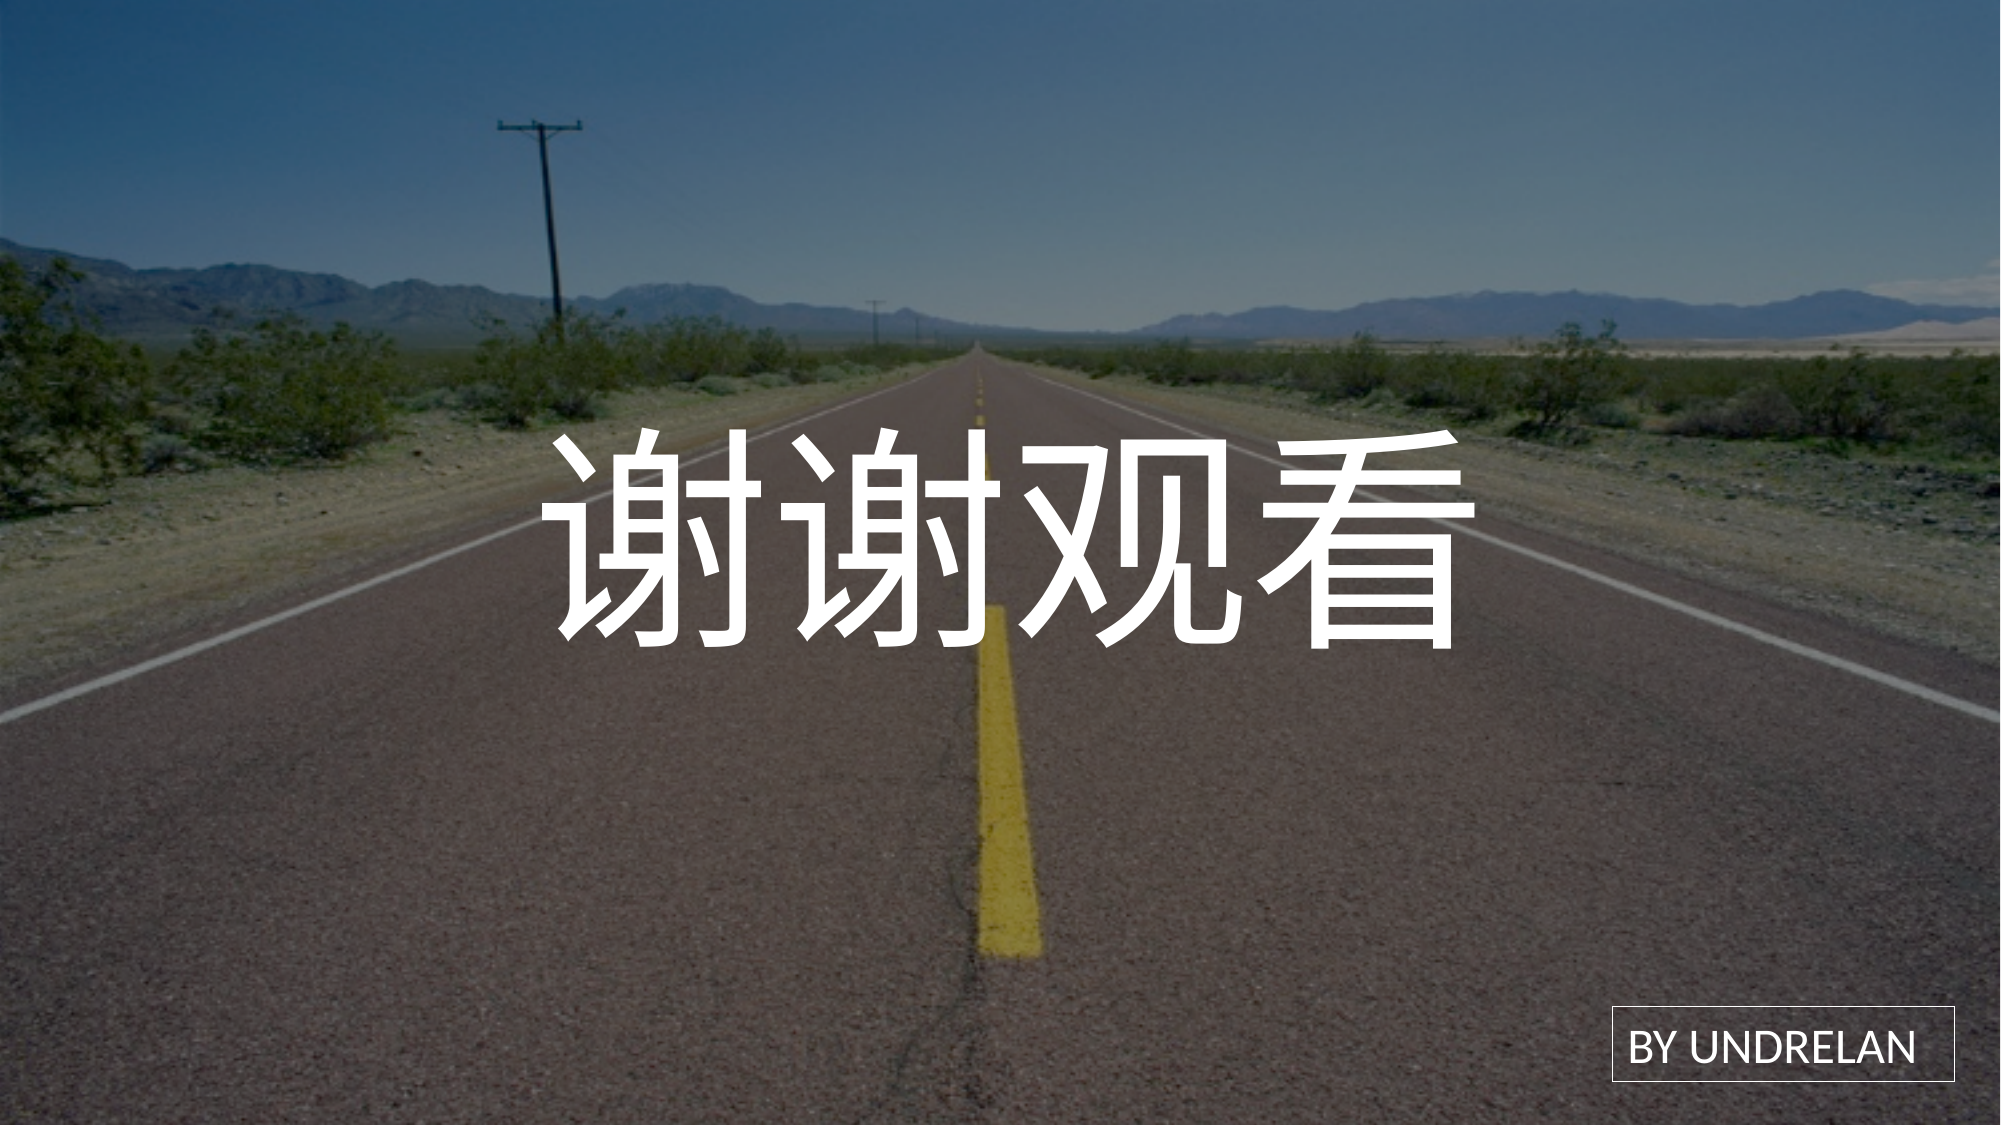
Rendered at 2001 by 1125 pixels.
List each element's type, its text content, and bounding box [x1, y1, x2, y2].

text_box BY UNDRELAN [1612, 1006, 1955, 1082]
picture [0, 0, 2001, 1125]
text_box 谢谢观看 [516, 382, 1689, 685]
